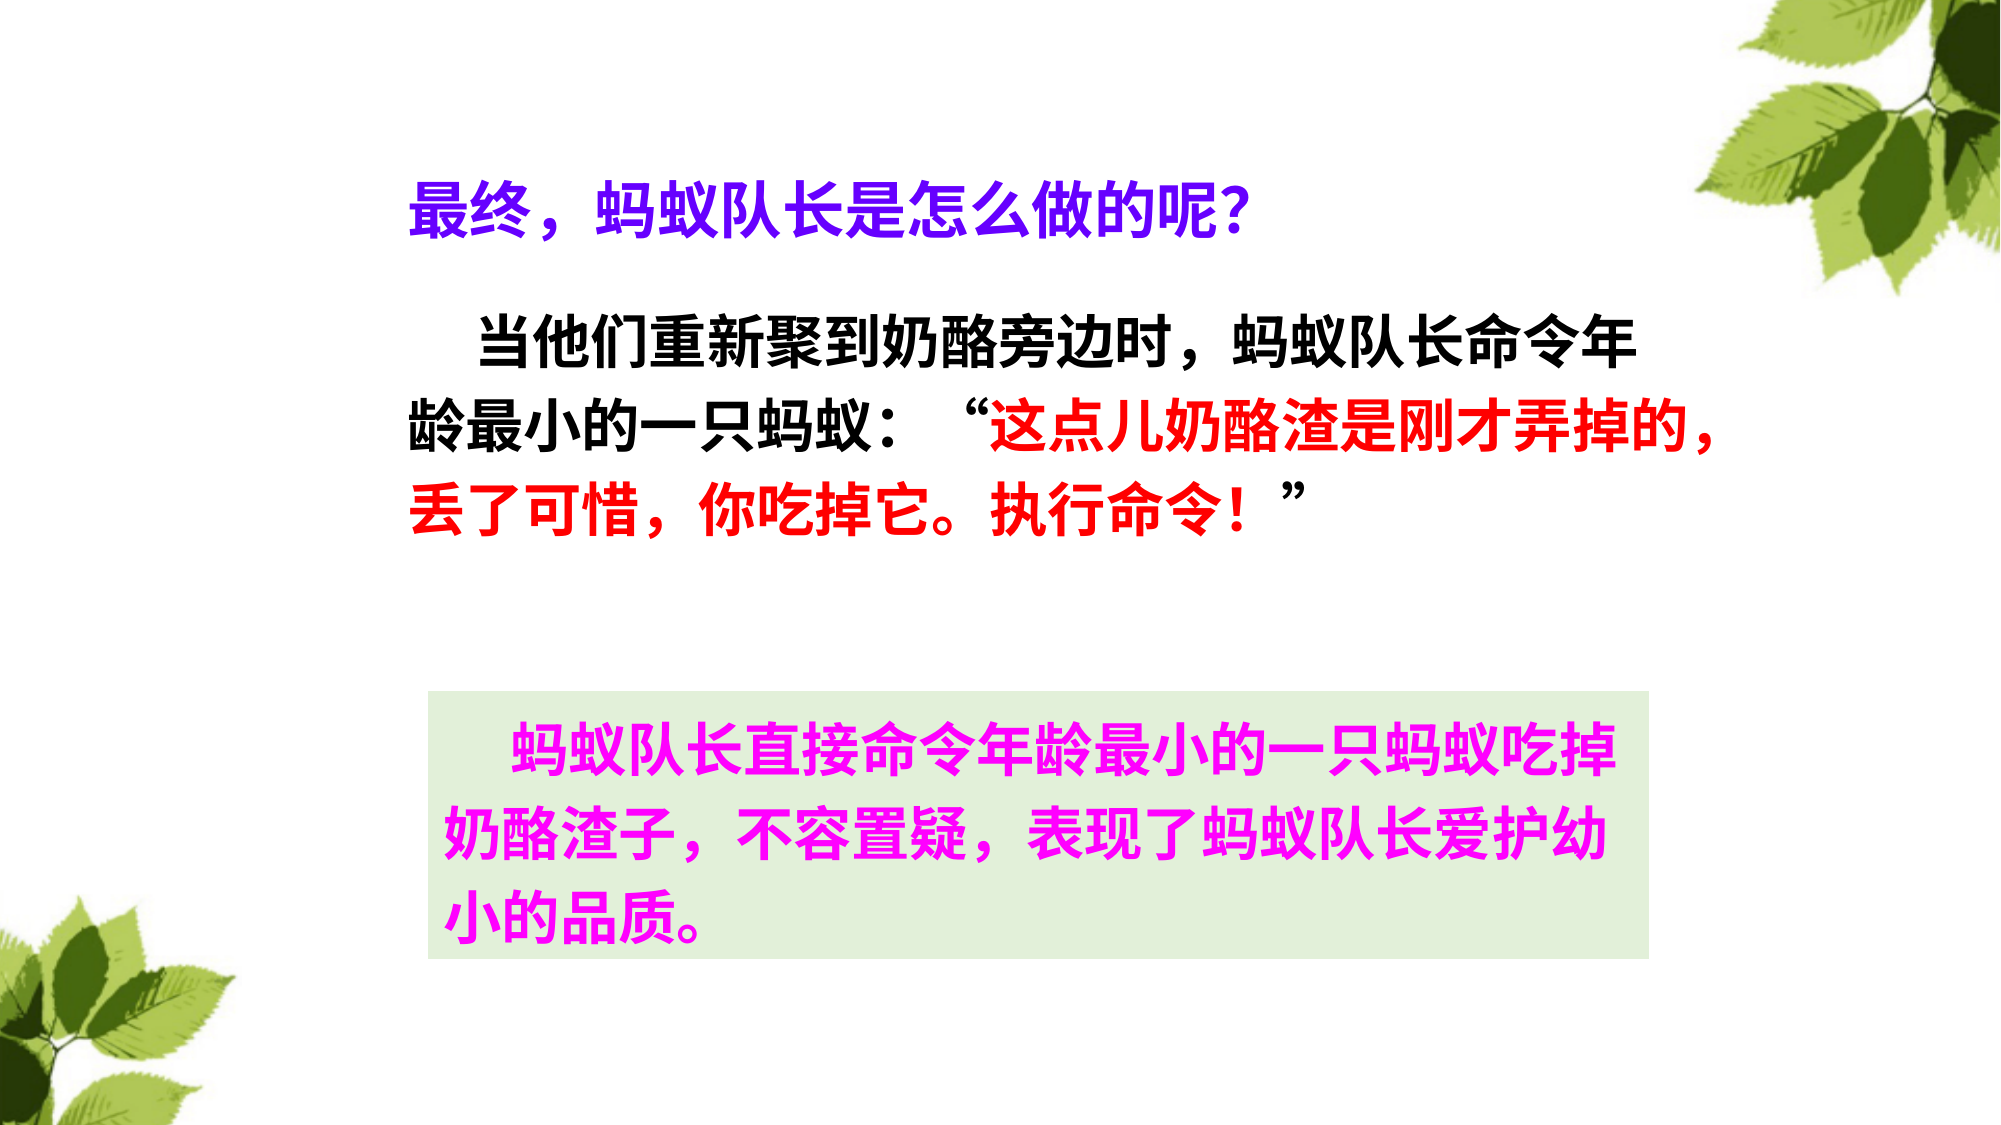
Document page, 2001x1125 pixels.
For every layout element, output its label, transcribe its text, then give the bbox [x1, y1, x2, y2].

picture [0, 890, 242, 1125]
text_box 当他们重新聚到奶酪旁边时，蚂蚁队长命令年龄最小的一只蚂蚁：“这点儿奶酪渣是刚才弄掉的，丢了可惜，你吃掉它。执行命令！” [392, 283, 1704, 551]
picture [1687, 0, 2001, 303]
text_box 蚂蚁队长直接命令年龄最小的一只蚂蚁吃掉奶酪渣子，不容置疑，表现了蚂蚁队长爱护幼小的品质。 [428, 691, 1649, 959]
text_box 最终，蚂蚁队长是怎么做的呢？ [392, 113, 1475, 283]
